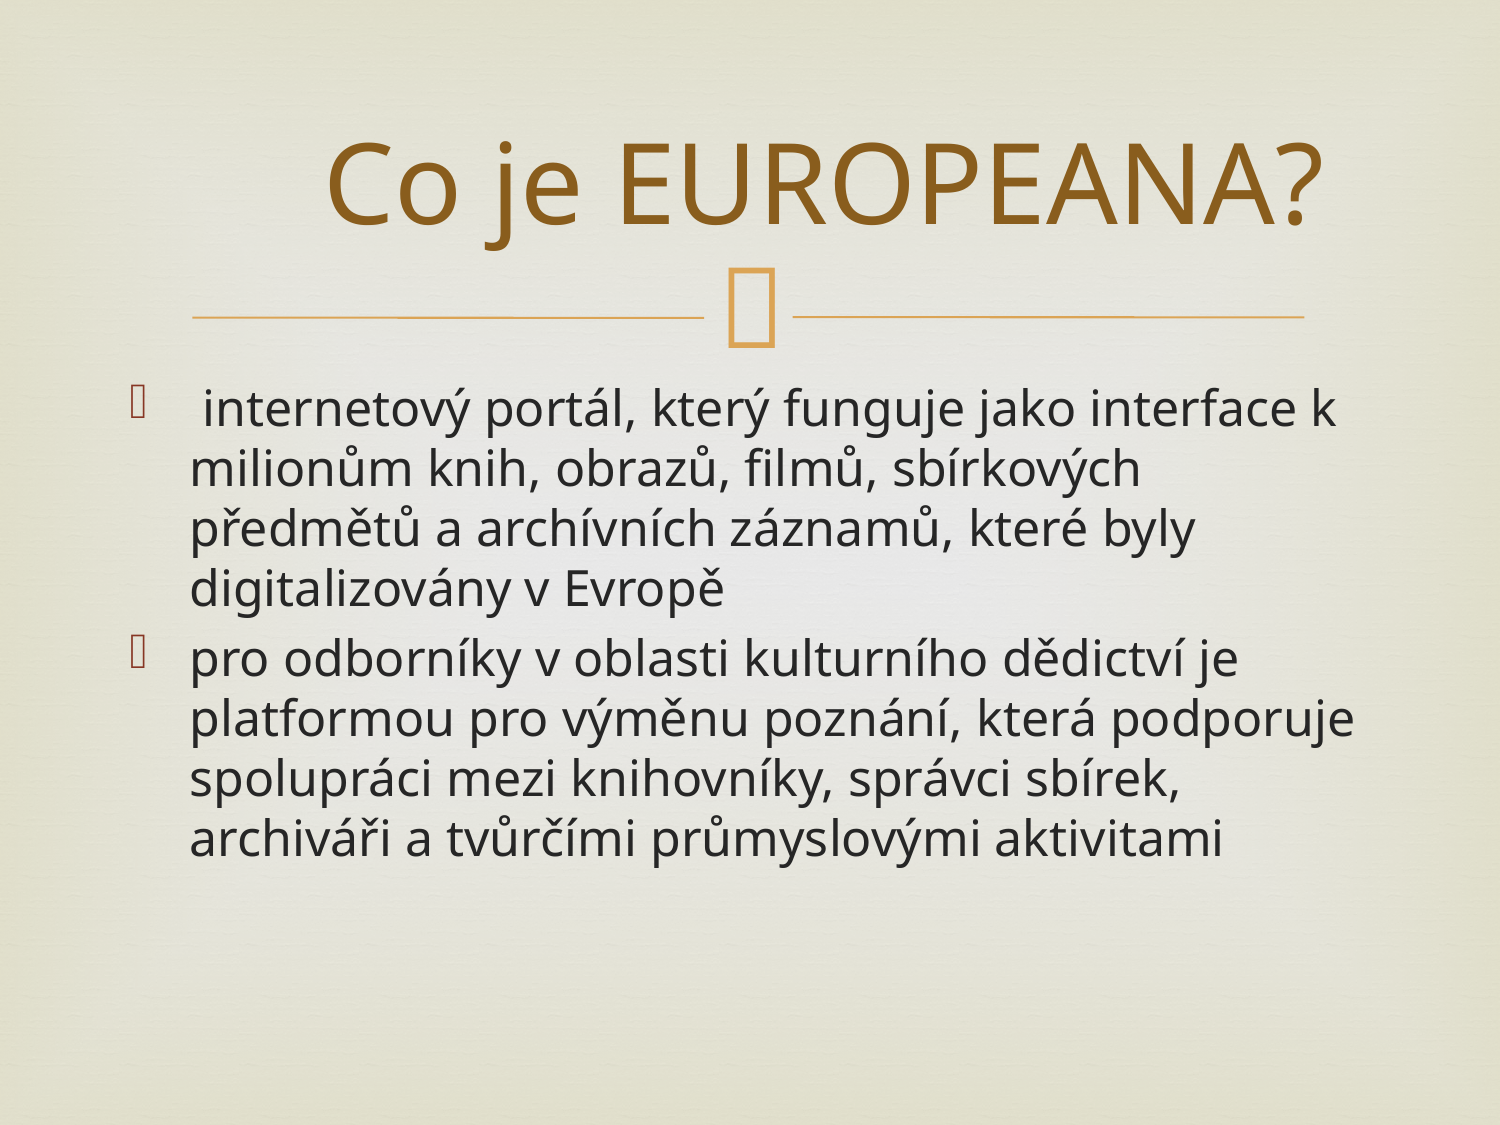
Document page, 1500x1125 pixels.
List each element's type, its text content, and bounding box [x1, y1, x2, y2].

list internetový portál, který funguje jako interface k milionům knih, obrazů, filmů, sbírkových předmětů a archívních záznamů, které byly digitalizovány v Evropě pro odborníky v oblasti kulturního dědictví je platformou pro výměnu poznání, která podporuje spolupráci mezi knihovníky, správci sbírek, archiváři a tvůrčími průmyslovými aktivitami [114, 368, 1386, 1005]
title Co je EUROPEANA? [112, 93, 1386, 267]
